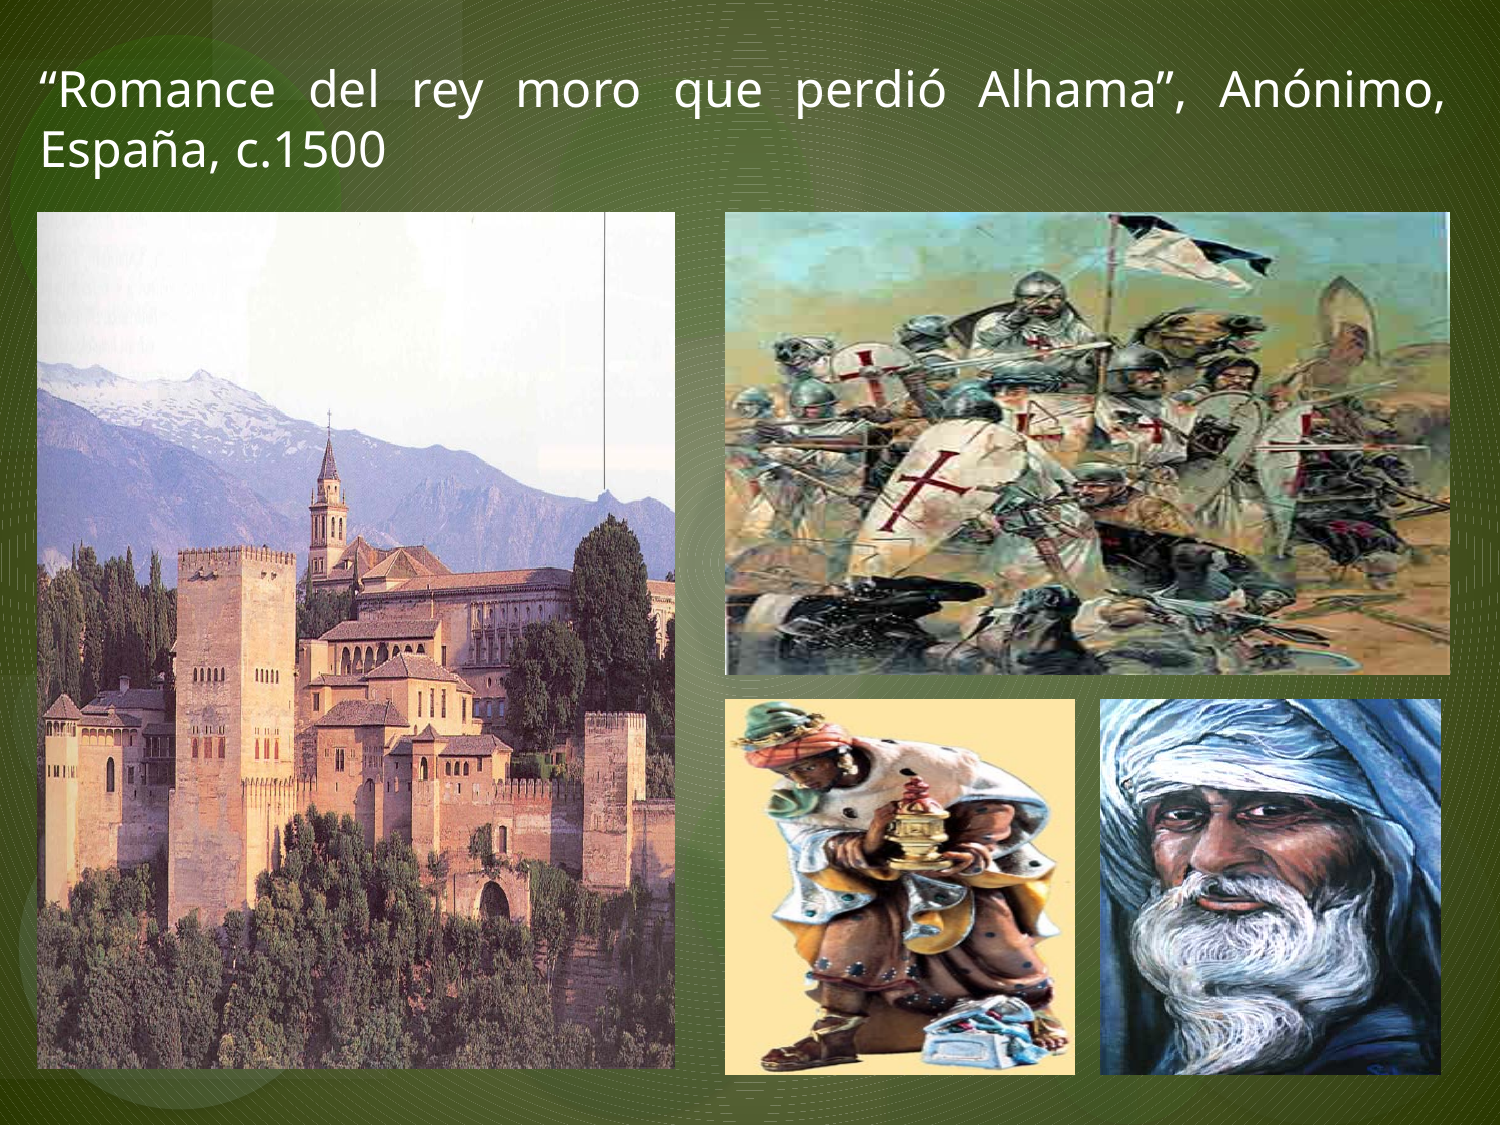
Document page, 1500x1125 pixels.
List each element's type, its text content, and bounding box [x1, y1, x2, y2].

picture [1099, 699, 1441, 1076]
picture [724, 212, 1451, 676]
picture [37, 212, 676, 1069]
picture [724, 699, 1076, 1076]
text_box “Romance del rey moro que perdió Alhama”, Anónimo, España, c.1500 [24, 50, 1463, 270]
